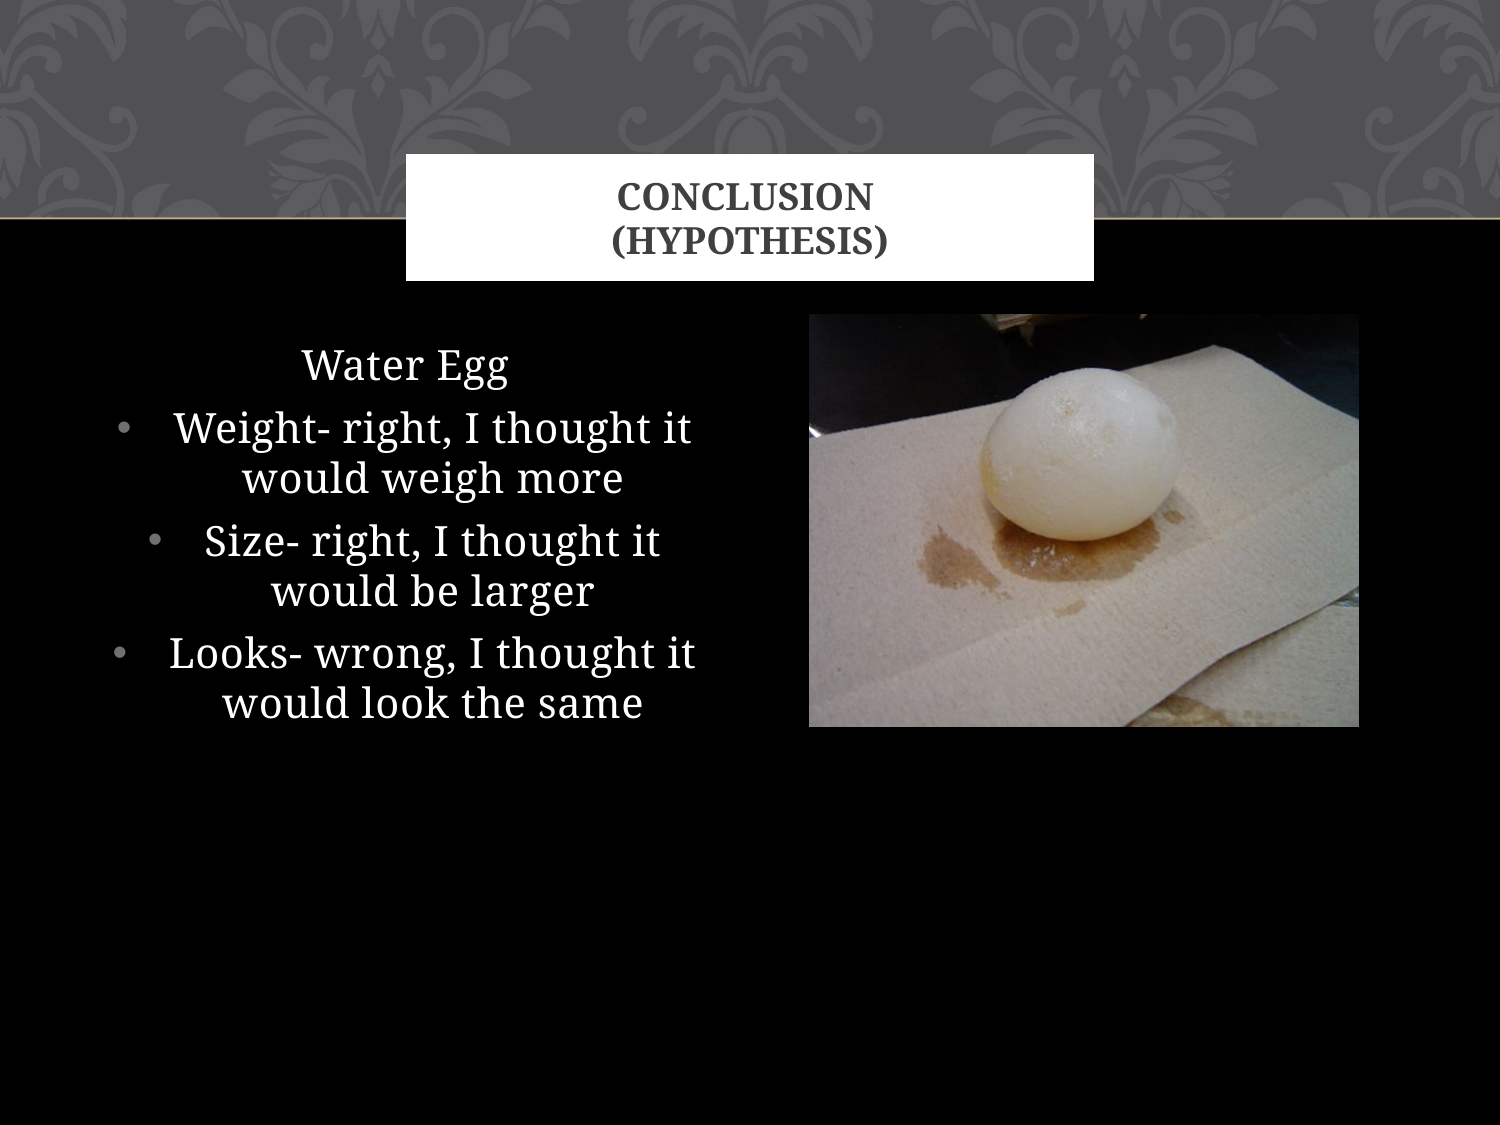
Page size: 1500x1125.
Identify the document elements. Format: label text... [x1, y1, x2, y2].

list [808, 314, 1359, 727]
list Water Egg Weight- right, I thought it would weigh more Size- right, I thought it would be larger Looks- wrong, I thought it would look the same [75, 331, 735, 989]
title Conclusion (Hypothesis) [406, 154, 1094, 281]
